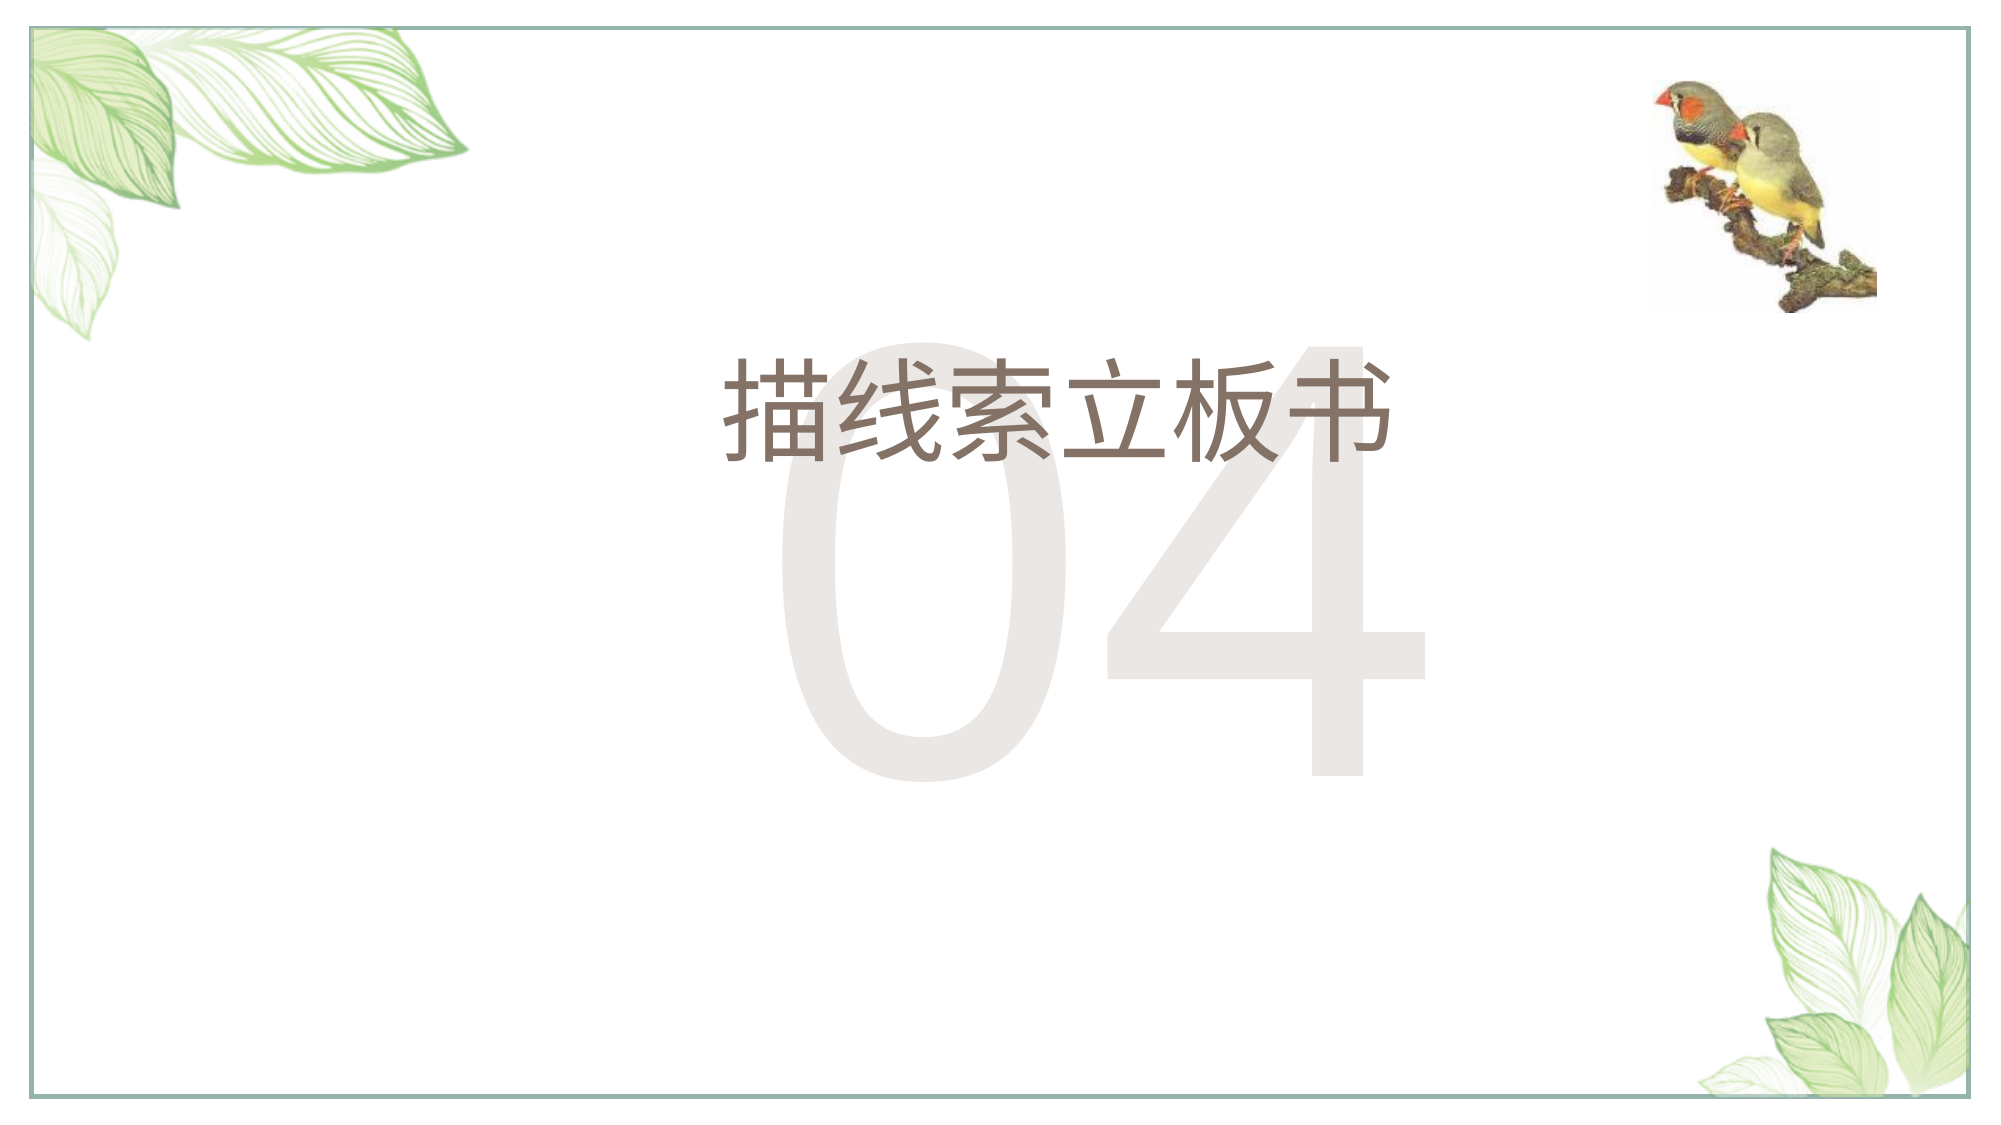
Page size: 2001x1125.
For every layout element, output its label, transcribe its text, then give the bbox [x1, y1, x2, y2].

text_box 04 [738, 170, 1480, 903]
picture [1652, 80, 1877, 314]
picture [31, 28, 491, 366]
picture [1684, 759, 1969, 1097]
text_box [30, 27, 1970, 1098]
text_box 描线索立板书 [705, 334, 1448, 484]
